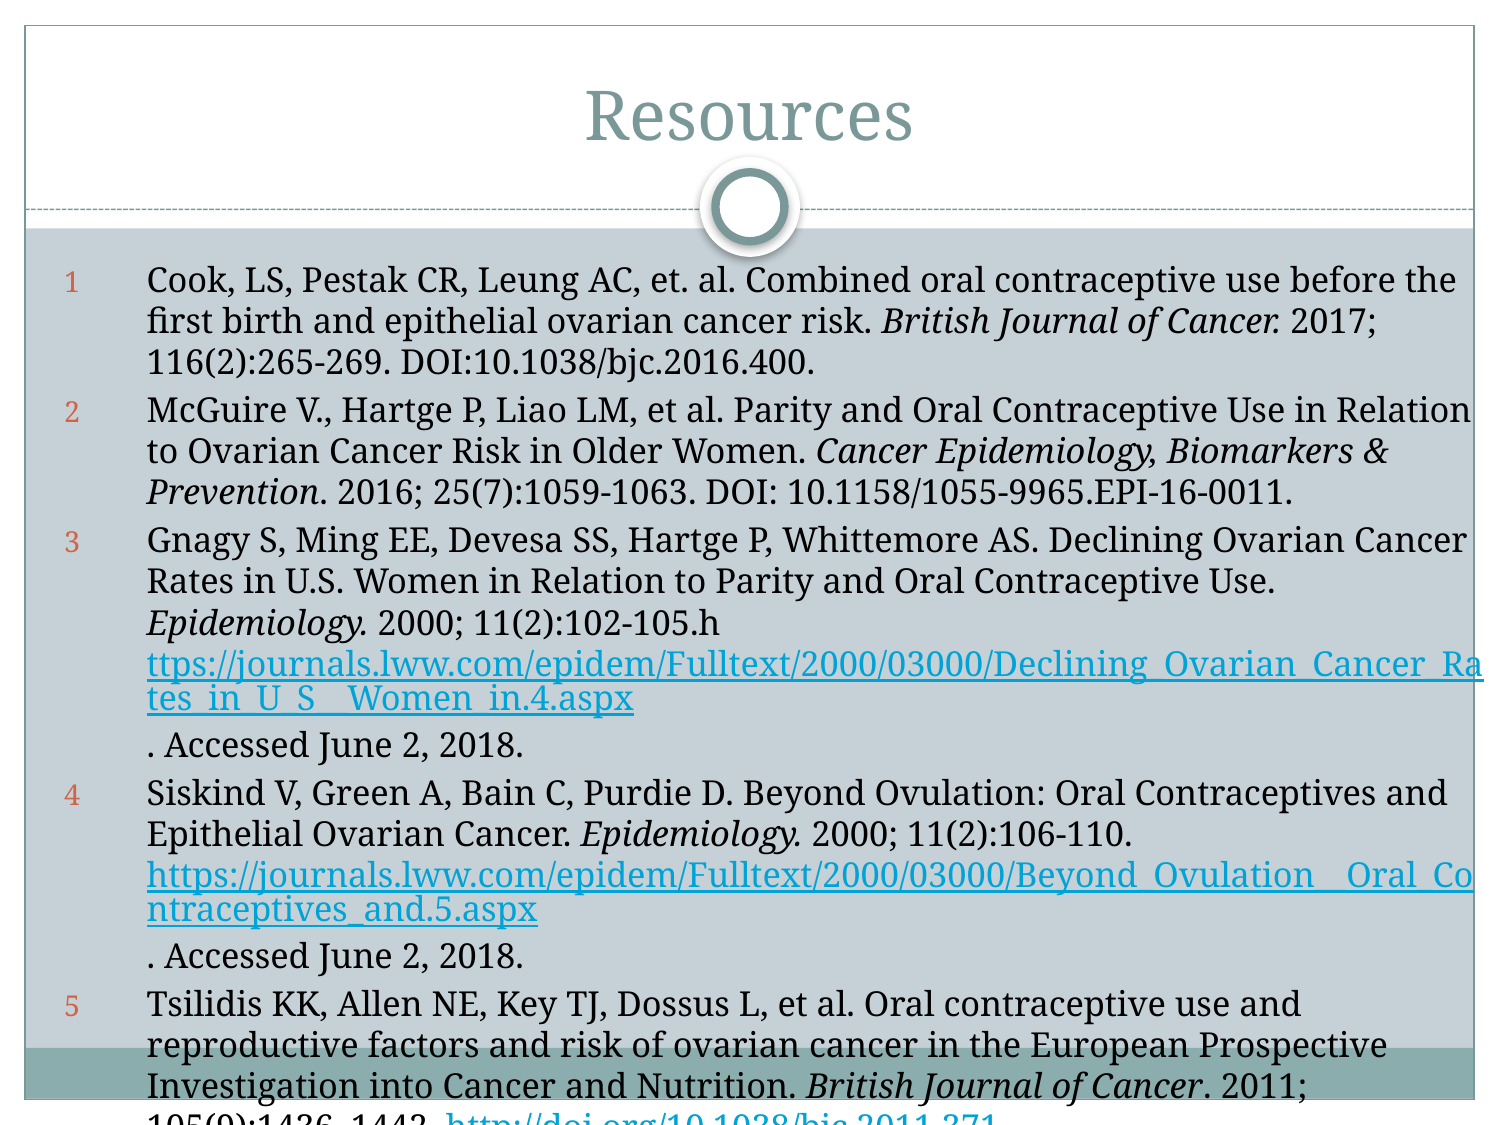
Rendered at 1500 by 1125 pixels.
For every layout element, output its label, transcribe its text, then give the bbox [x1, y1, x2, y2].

list Cook, LS, Pestak CR, Leung AC, et. al. Combined oral contraceptive use before the first birth and epithelial ovarian cancer risk. British Journal of Cancer. 2017; 116(2):265-269. DOI:10.1038/bjc.2016.400. McGuire V., Hartge P, Liao LM, et al. Parity and Oral Contraceptive Use in Relation to Ovarian Cancer Risk in Older Women. Cancer Epidemiology, Biomarkers & Prevention. 2016; 25(7):1059-1063. DOI: 10.1158/1055-9965.EPI-16-0011. Gnagy S, Ming EE, Devesa SS, Hartge P, Whittemore AS. Declining Ovarian Cancer Rates in U.S. Women in Relation to Parity and Oral Contraceptive Use. Epidemiology. 2000; 11(2):102-105.https://journals.lww.com/epidem/Fulltext/2000/03000/Declining_Ovarian_Cancer_Rates_in_U_S__Women_in.4.aspx. Accessed June 2, 2018. Siskind V, Green A, Bain C, Purdie D. Beyond Ovulation: Oral Contraceptives and Epithelial Ovarian Cancer. Epidemiology. 2000; 11(2):106-110. https://journals.lww.com/epidem/Fulltext/2000/03000/Beyond_Ovulation__Oral_Contraceptives_and.5.aspx. Accessed June 2, 2018. Tsilidis KK, Allen NE, Key TJ, Dossus L, et al. Oral contraceptive use and reproductive factors and risk of ovarian cancer in the European Prospective Investigation into Cancer and Nutrition. British Journal of Cancer. 2011; 105(9):1436–1442. http://doi.org/10.1038/bjc.2011.371. [49, 250, 1500, 1097]
title Resources [49, 37, 1450, 162]
